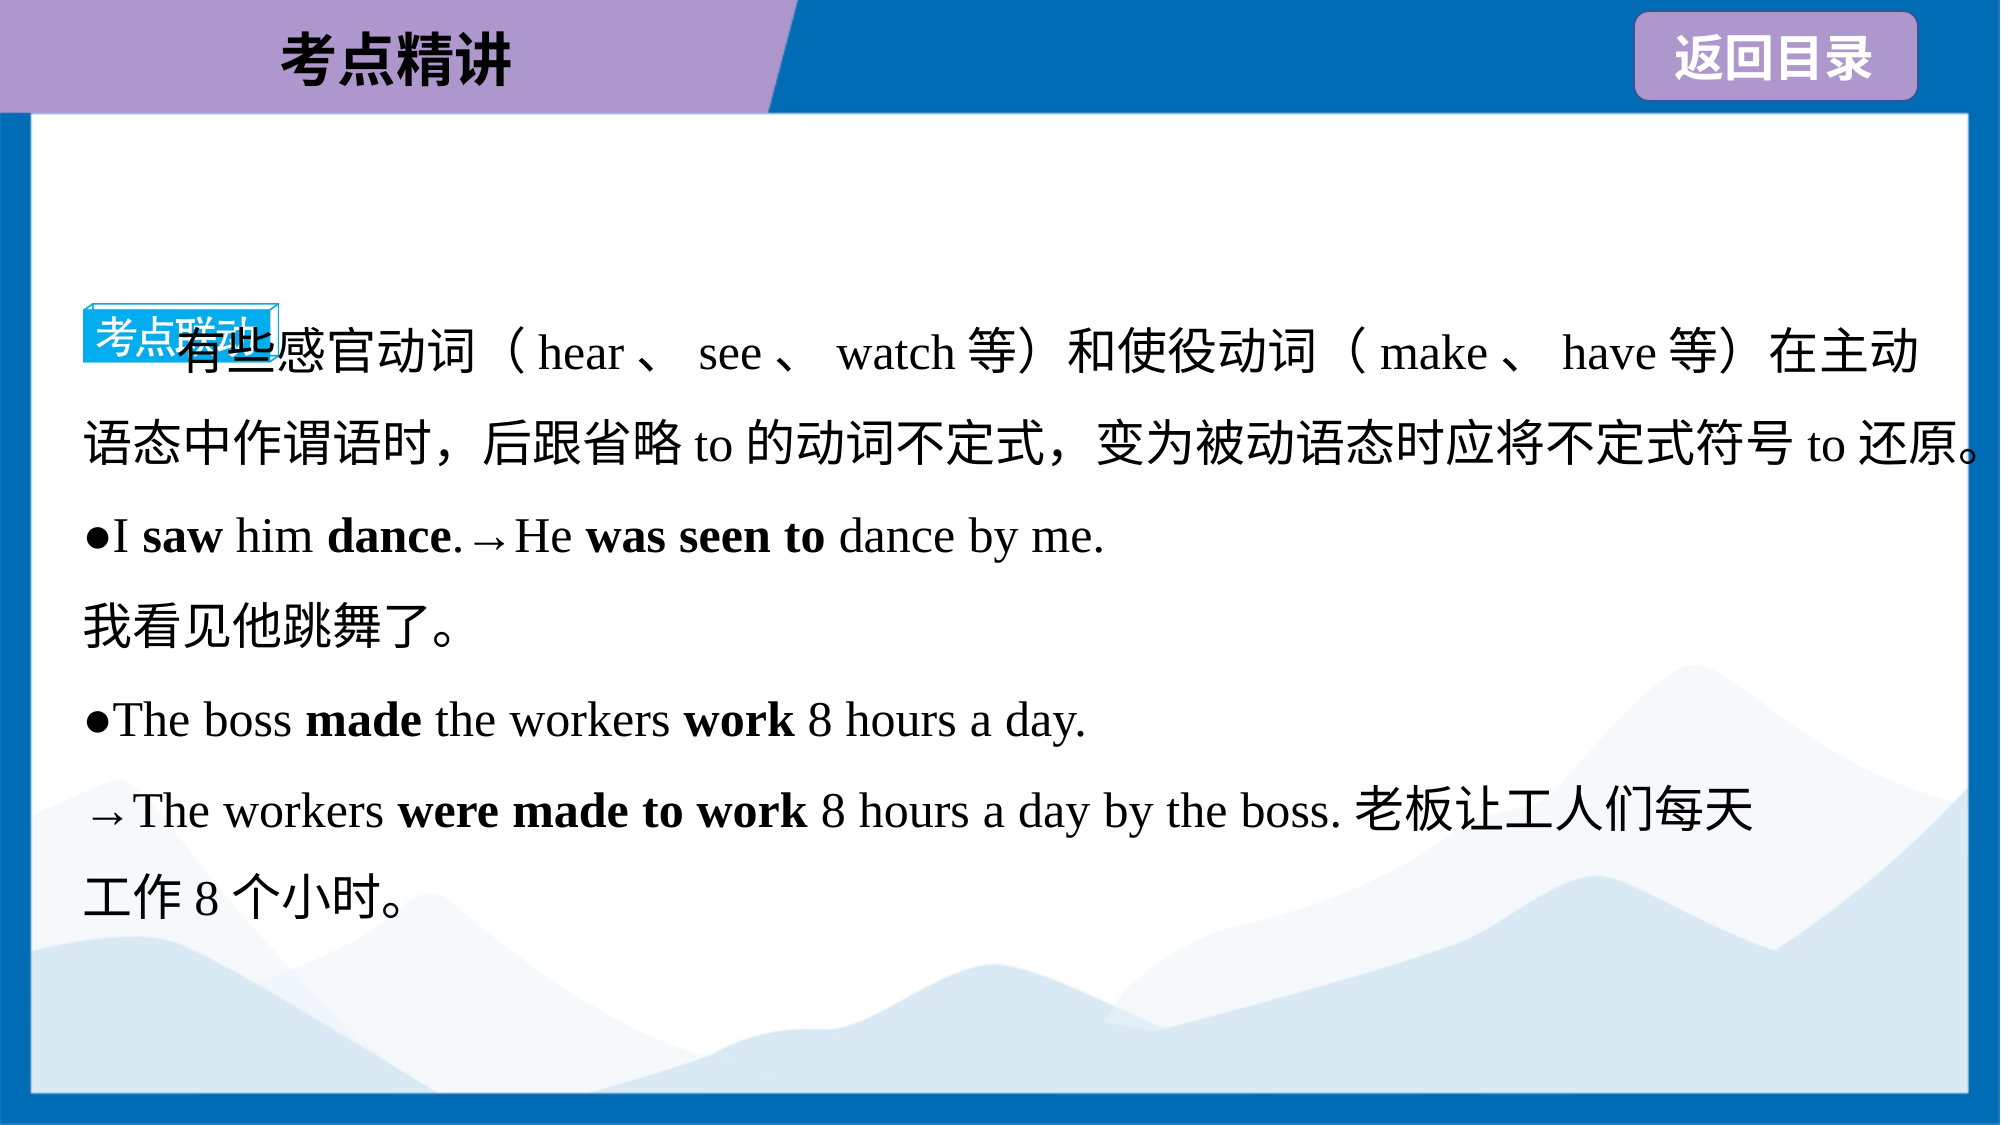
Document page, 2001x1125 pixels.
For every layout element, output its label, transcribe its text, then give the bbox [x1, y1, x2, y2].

picture [0, 0, 2000, 1125]
text_box 有些感官动词（hear、see、watch等）和使役动词（make、have等）在主动 语态中作谓语时，后跟省略to的动词不定式，变为被动语态时应将不定式符号to还原。 ●I saw him dance.→He was seen to dance by me. 我看见他跳舞了。 ●The boss made the workers work 8 hours a day. →The workers were made to work 8 hours a day by the boss.老板让工人们每天 工作8个小时。 [82, 287, 1917, 916]
